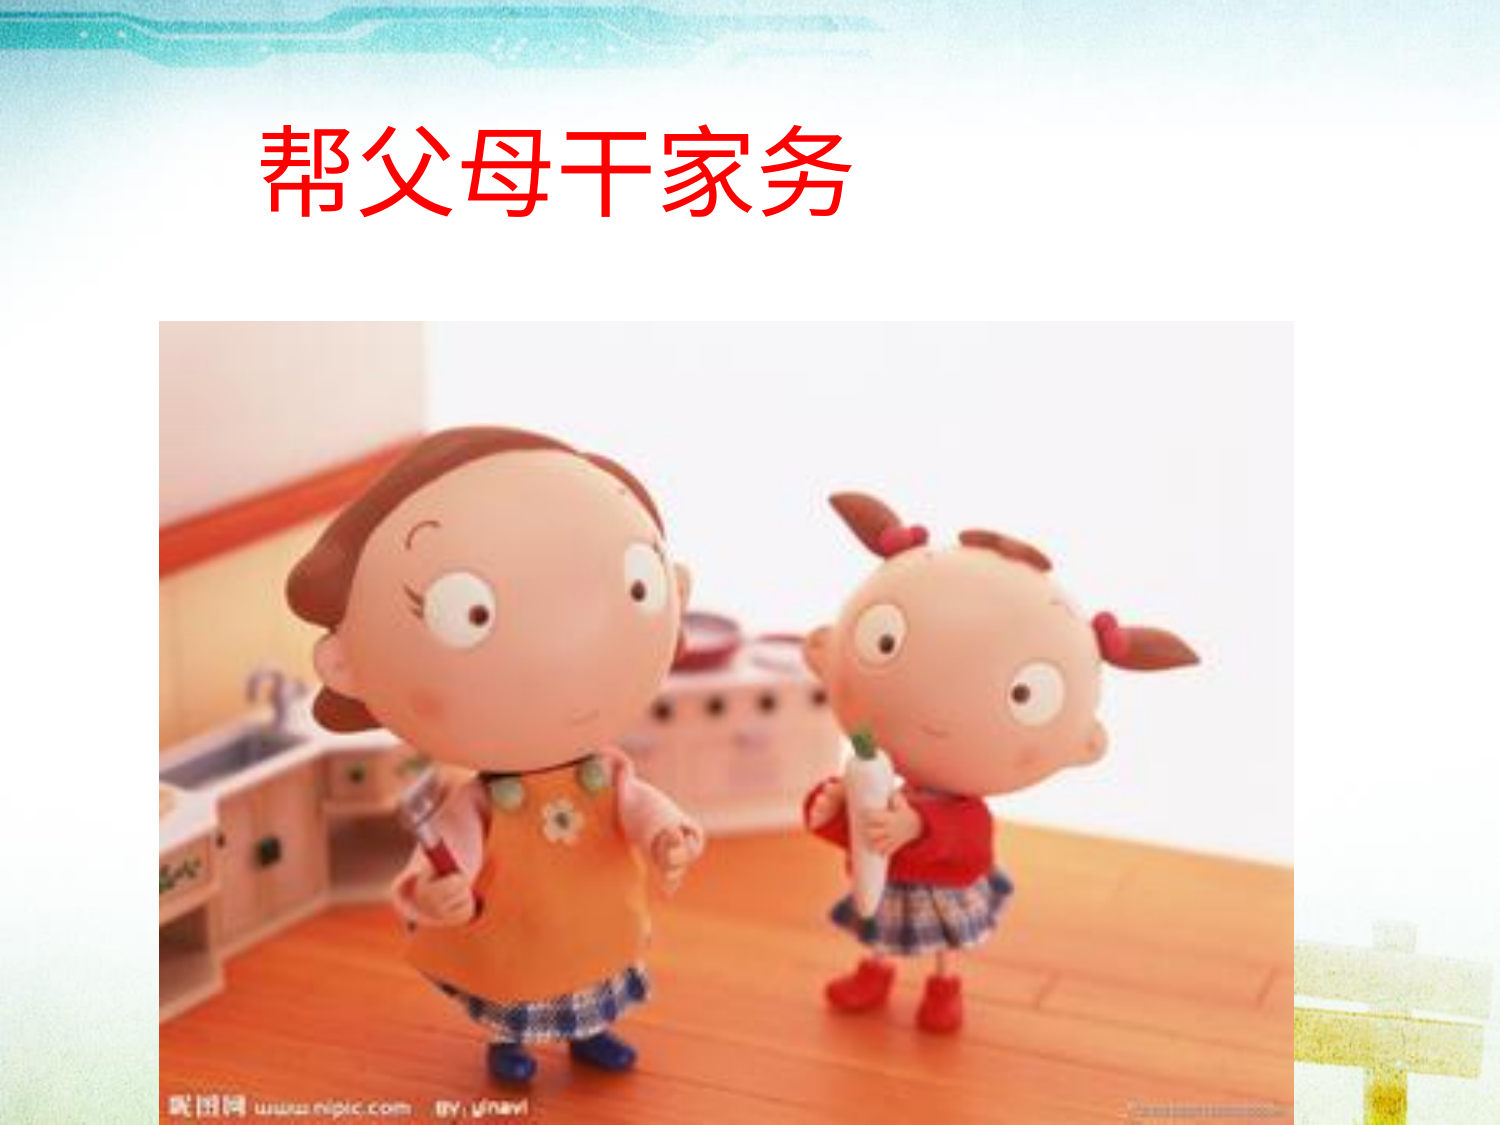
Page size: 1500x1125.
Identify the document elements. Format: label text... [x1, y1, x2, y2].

text_box 帮父母干家务 [242, 101, 1270, 237]
picture [0, 0, 1500, 1125]
